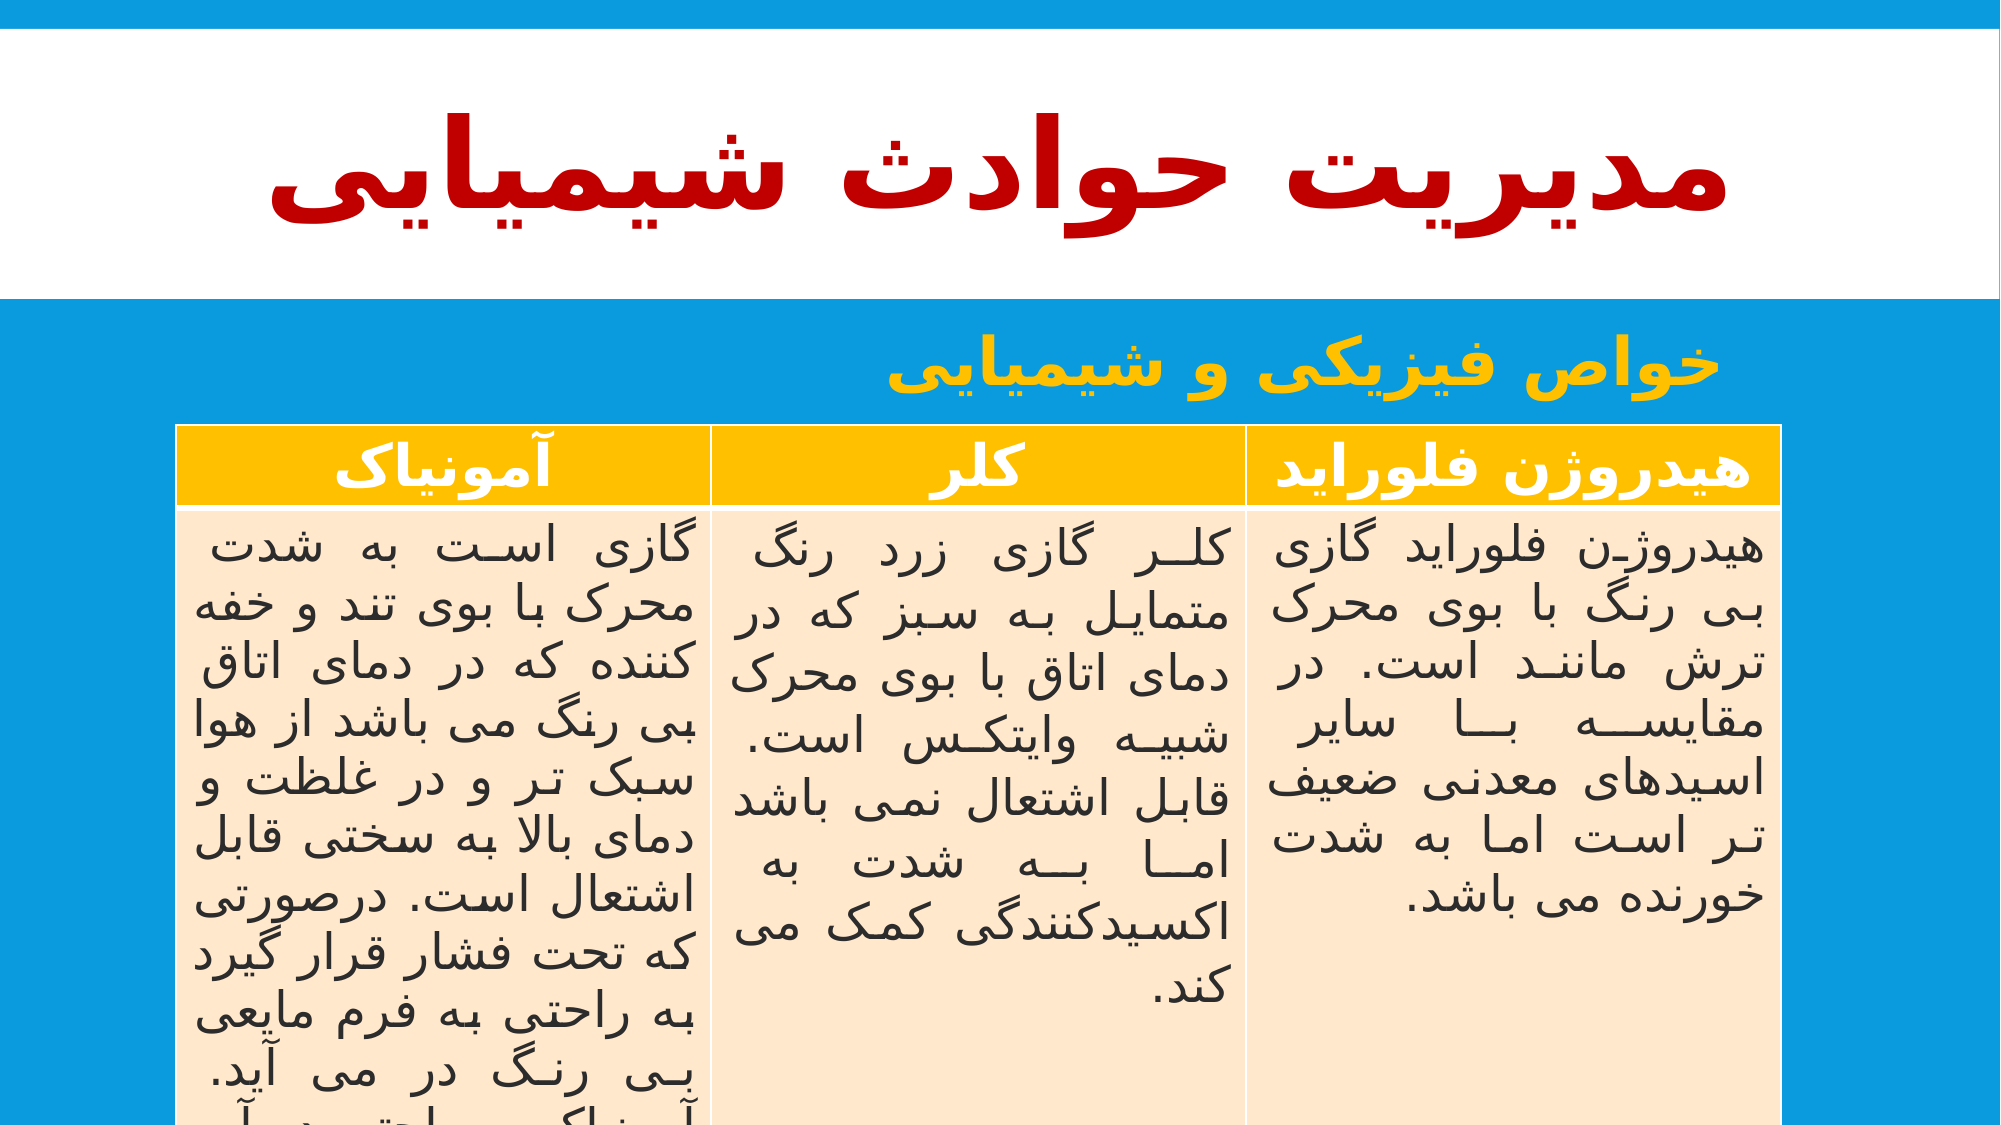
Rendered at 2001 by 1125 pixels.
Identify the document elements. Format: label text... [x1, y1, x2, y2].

title مدیریت حوادث شیمیایی [197, 46, 1803, 295]
table_header کلر [712, 426, 1245, 505]
table_cell گازی است به شدت محرک با بوی تند و خفه کننده که در دمای اتاق بی رنگ می باشد از هوا سبک تر و در غلظت و دمای بالا به سختی قابل اشتعال است. درصورتی که تحت فشار قرار گیرد به راحتی به فرم مایعی بی رنگ در می آید. آمونیاک به راحتی در آب حل شده و تبدیل به هیدروکساید آمونیوم می شود. [177, 511, 710, 1125]
text_box خواص فیزیکی و شیمیایی [734, 311, 1740, 407]
table_cell کلر گازی زرد رنگ متمایل به سبز که در دمای اتاق با بوی محرک شبیه وایتکس است. قابل اشتعال نمی باشد اما به شدت به اکسیدکنندگی کمک می کند. [712, 511, 1245, 1125]
table_cell هیدروژن فلوراید گازی بی رنگ با بوی محرک ترش مانند است. در مقایسه با سایر اسیدهای معدنی ضعیف تر است اما به شدت خورنده می باشد. [1247, 511, 1780, 1125]
table_header هیدروژن فلوراید [1247, 426, 1780, 505]
table_header آمونیاک [177, 426, 710, 505]
